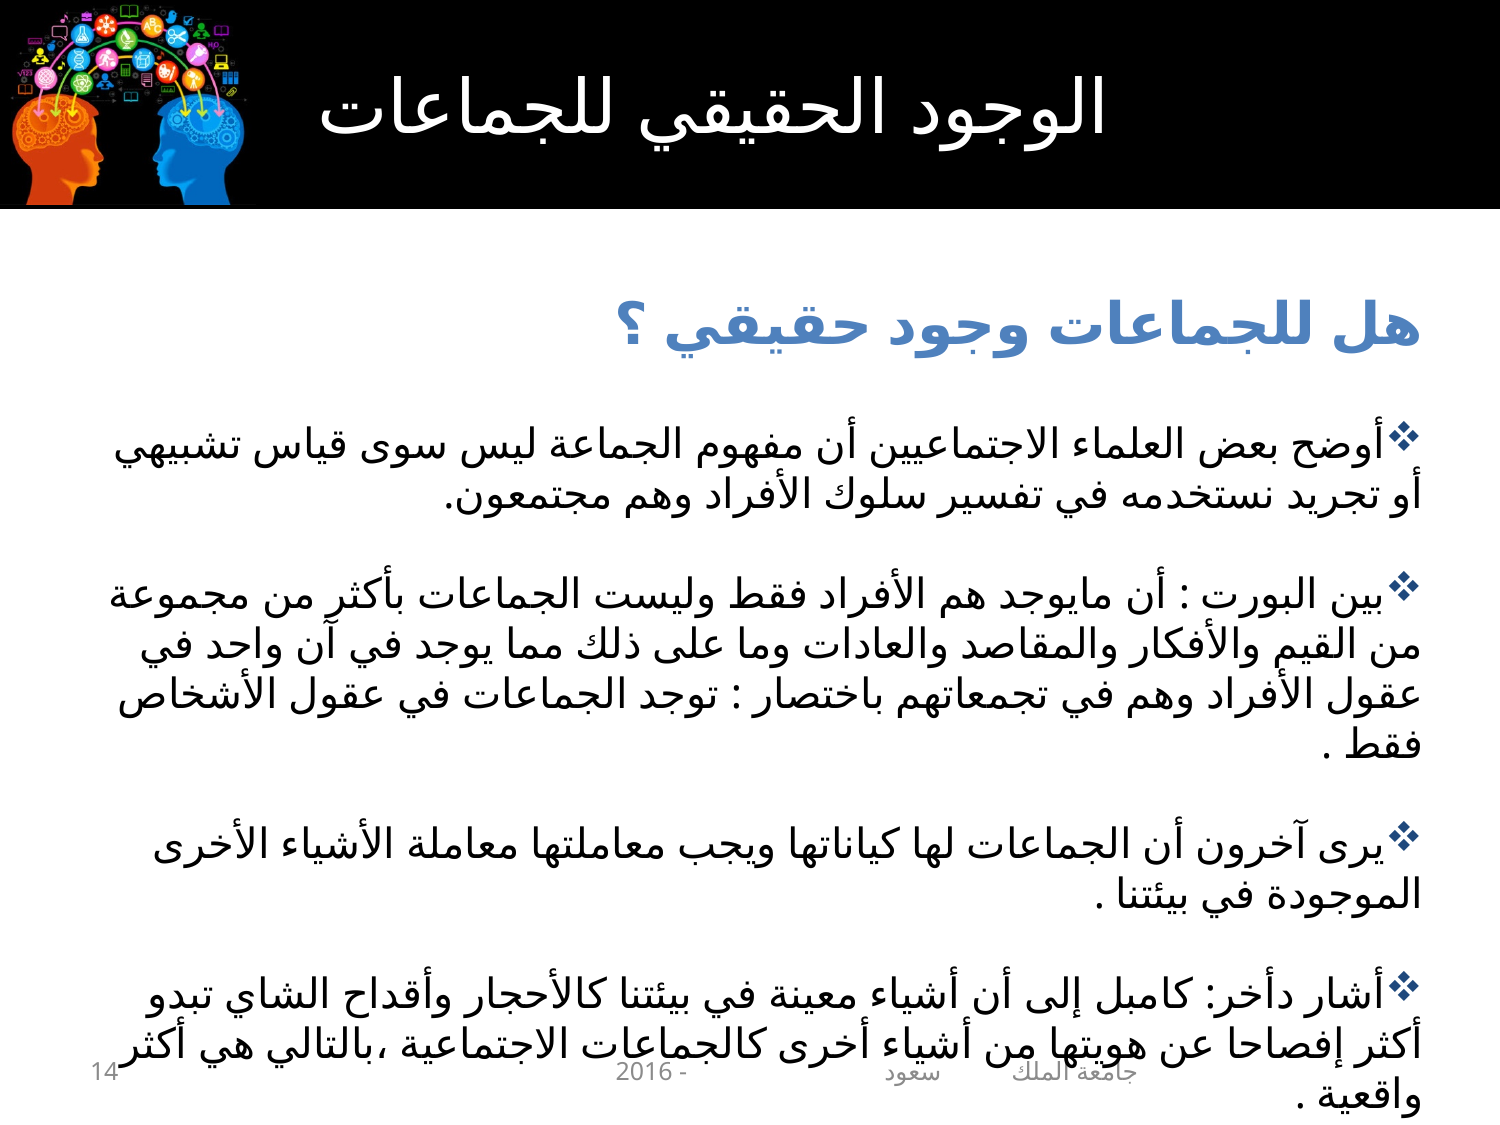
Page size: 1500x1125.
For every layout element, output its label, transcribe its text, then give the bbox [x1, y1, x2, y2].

footer جامعة الملك سعود - 2016 [512, 1042, 988, 1103]
slide_number 14 [75, 1042, 425, 1103]
text_box هل للجماعات وجود حقيقي ؟ أوضح بعض العلماء الاجتماعيين أن مفهوم الجماعة ليس سوى قياس تشبيهي أو تجريد نستخدمه في تفسير سلوك الأفراد وهم مجتمعون. بين البورت : أن مايوجد هم الأفراد فقط وليست الجماعات بأكثر من مجموعة من القيم والأفكار والمقاصد والعادات وما على ذلك مما يوجد في آن واحد في عقول الأفراد وهم في تجمعاتهم باختصار : توجد الجماعات في عقول الأشخاص فقط . يرى آخرون أن الجماعات لها كياناتها ويجب معاملتها معاملة الأشياء الأخرى الموجودة في بيئتنا . أشار دأخر: كامبل إلى أن أشياء معينة في بيئتنا كالأحجار وأقداح الشاي تبدو أكثر إفصاحا عن هويتها من أشياء أخرى كالجماعات الاجتماعية ،بالتالي هي أكثر واقعية . [88, 278, 1439, 1000]
text_box الوجود الحقيقي للجماعات [257, 0, 1500, 209]
picture [0, 0, 256, 205]
